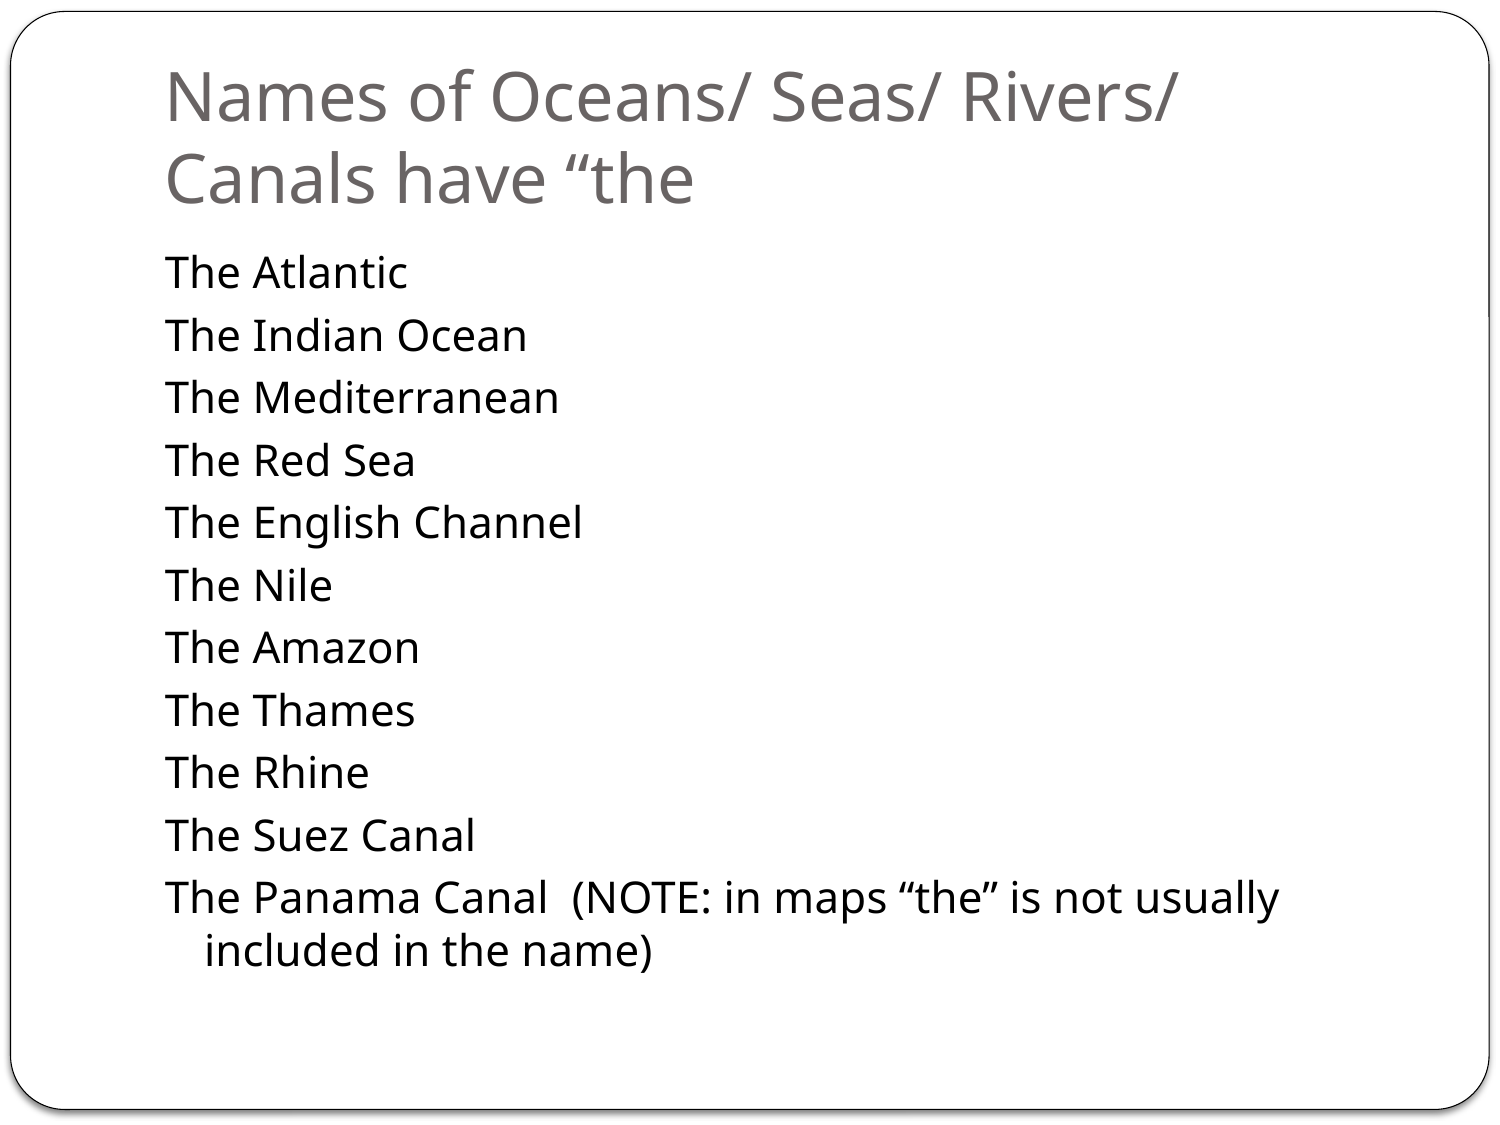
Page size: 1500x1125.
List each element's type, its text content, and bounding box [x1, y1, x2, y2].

title Names of Oceans/ Seas/ Rivers/ Canals have “the [150, 45, 1425, 233]
list The Atlantic The Indian Ocean The Mediterranean The Red Sea The English Channel The Nile The Amazon The Thames The Rhine The Suez Canal The Panama Canal (NOTE: in maps “the” is not usually included in the name) [150, 237, 1425, 988]
